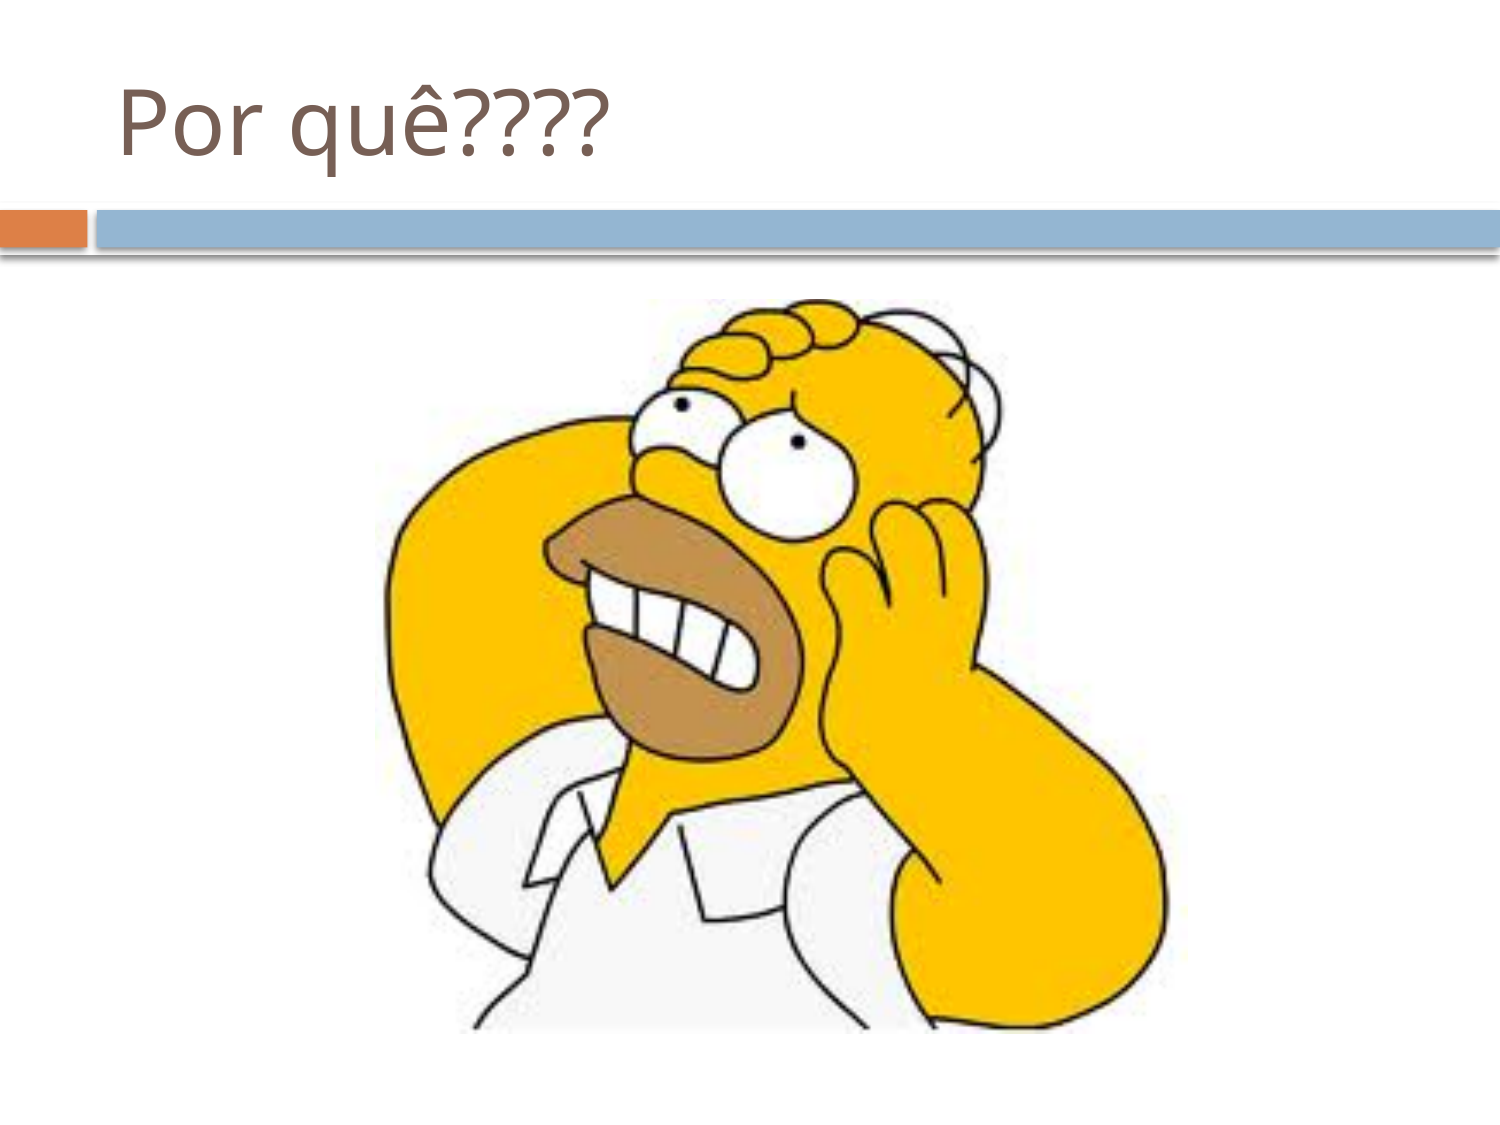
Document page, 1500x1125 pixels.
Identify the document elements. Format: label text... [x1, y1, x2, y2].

picture [374, 299, 1188, 1034]
title Por quê???? [100, 37, 1438, 200]
